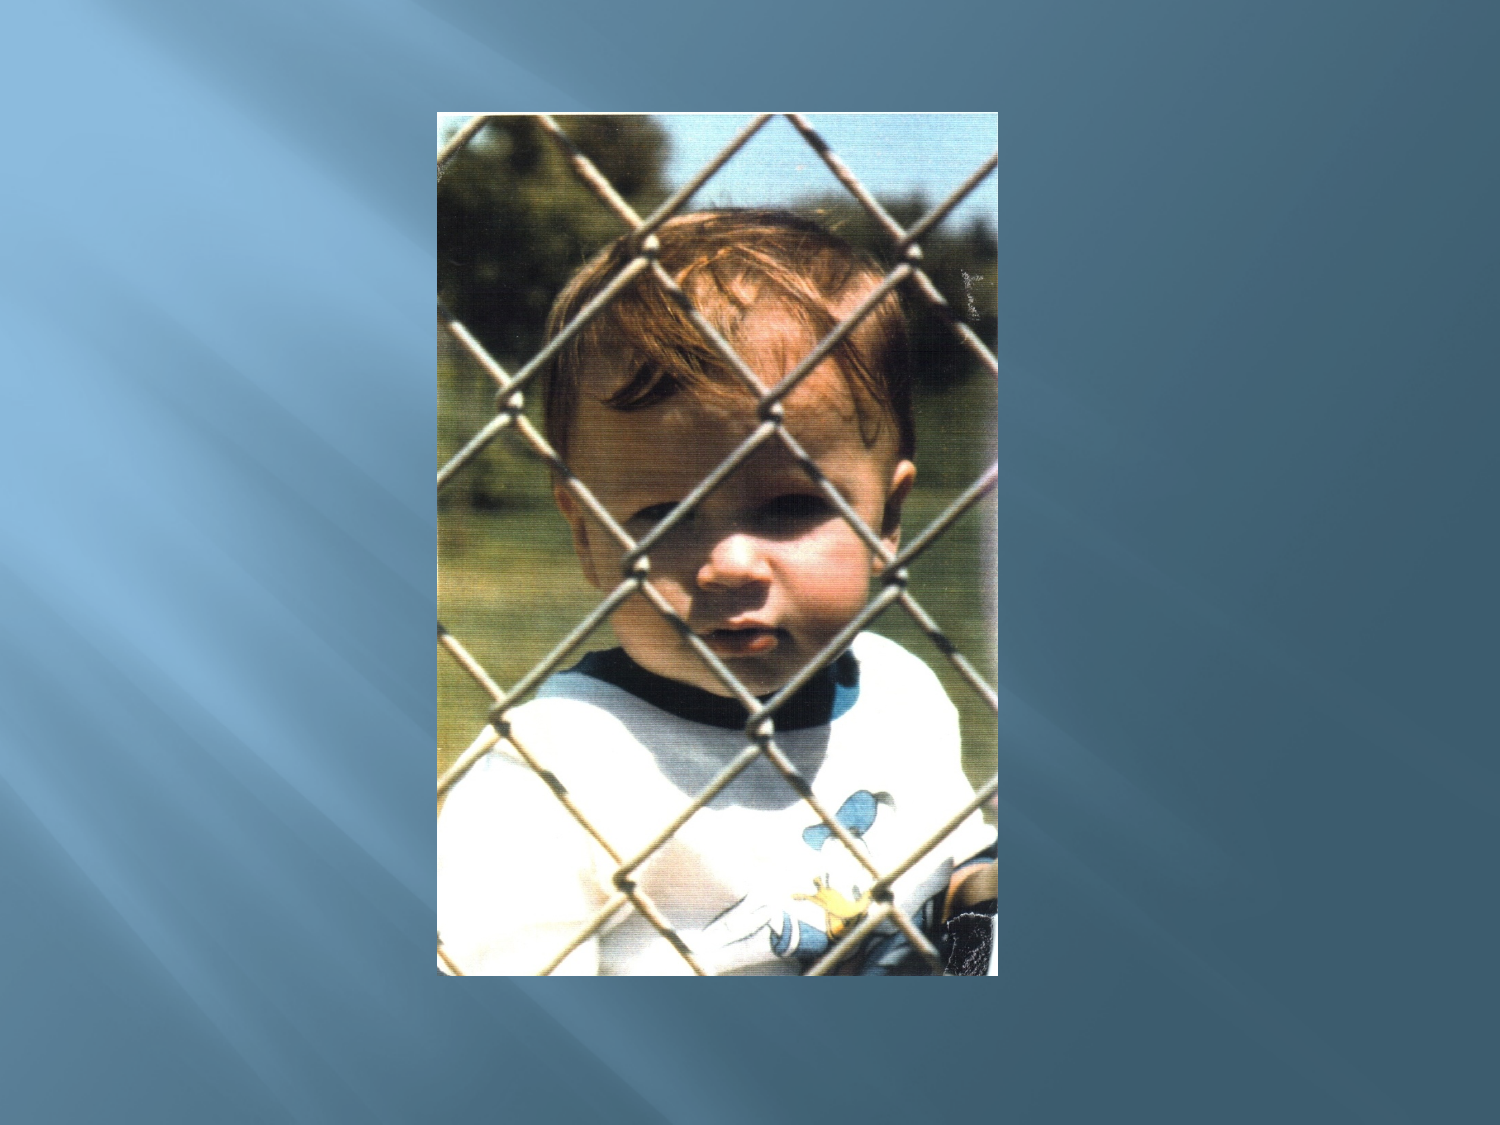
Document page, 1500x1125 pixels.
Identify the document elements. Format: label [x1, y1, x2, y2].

picture [437, 112, 998, 976]
